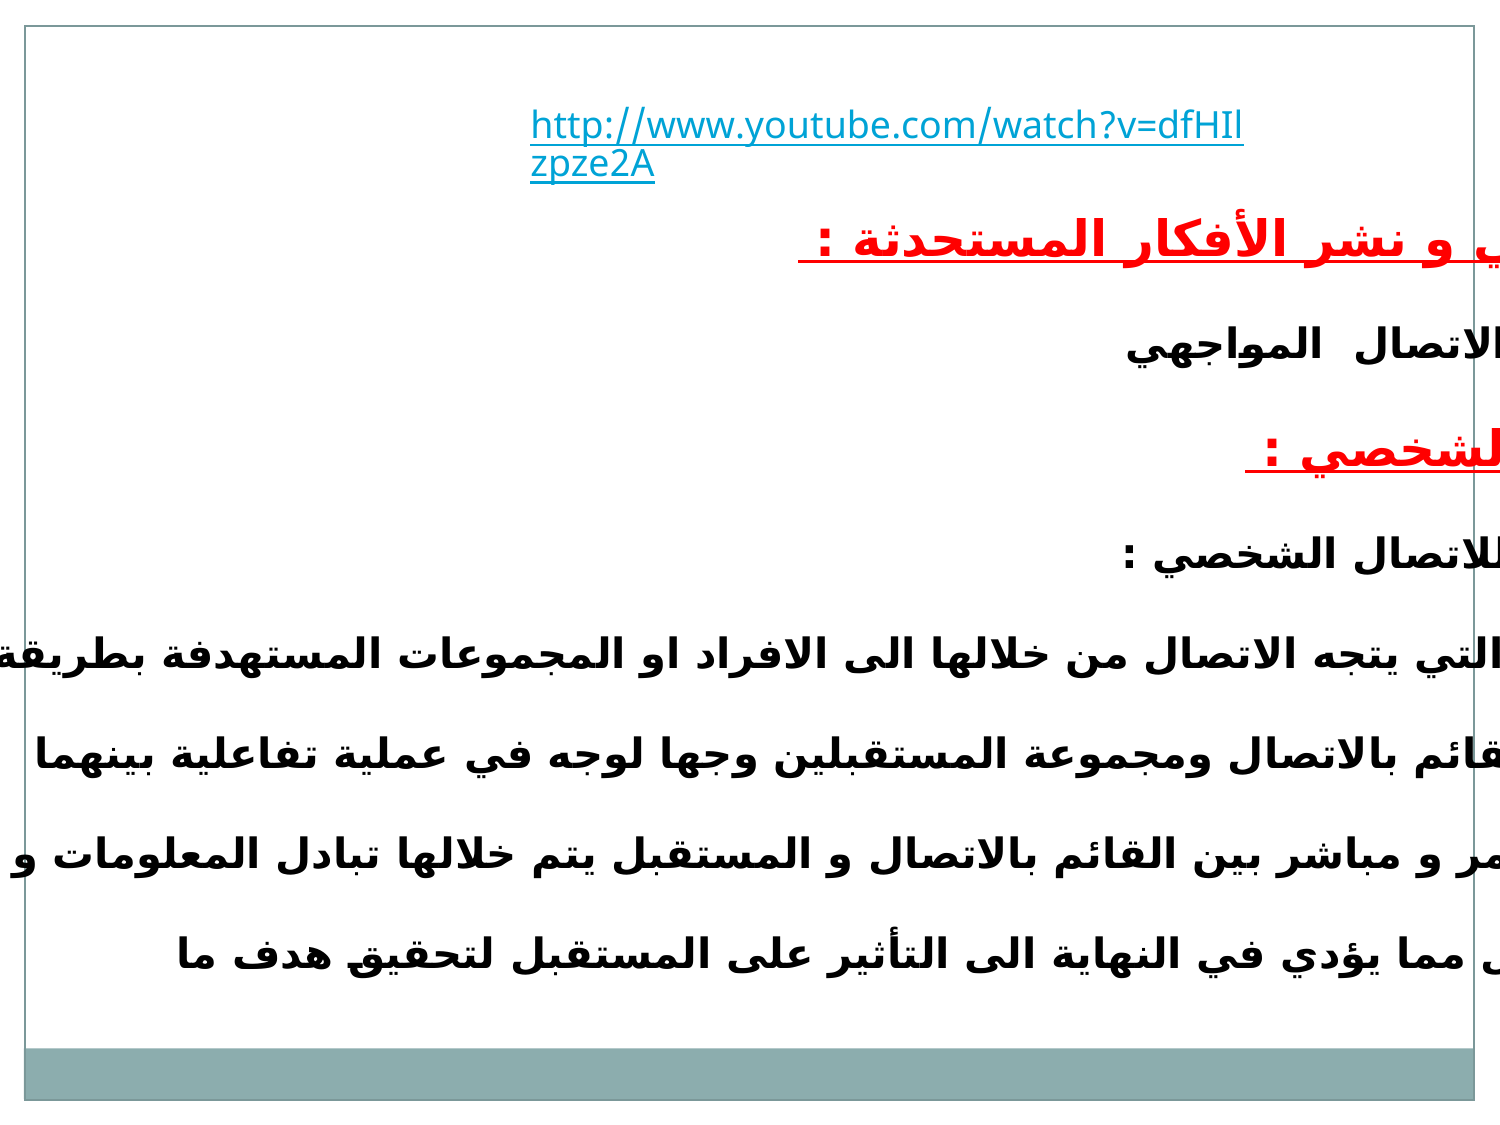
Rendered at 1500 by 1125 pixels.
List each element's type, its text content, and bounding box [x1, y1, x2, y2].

text_box http://www.youtube.com/watch?v=dfHIlzpze2A [632, 93, 1383, 203]
text_box الاتصال الشخصي و نشر الأفكار المستحدثة : التأثير الشخصي أو الاتصال المواجهي تعريف الاتصال الشخصي : هناك عدة تعريفات للاتصال الشخصي : هو قنوات الاتصال التي يتجه الاتصال من خلالها الى الافراد او المجموعات المستهدفة بطريقة مباشرة بحيث يلتقي فيها القائم بالاتصال ومجموعة المستقبلين وجها لوجه في عملية تفاعلية بينهما عملية تفاعل مستمر و مباشر بين القائم بالاتصال و المستقبل يتم خلالها تبادل المعلومات و الاراء و الاتجاهات بين طرفي الاتصال مما يؤدي في النهاية الى التأثير على المستقبل لتحقيق هدف ما [0, 199, 1500, 1085]
